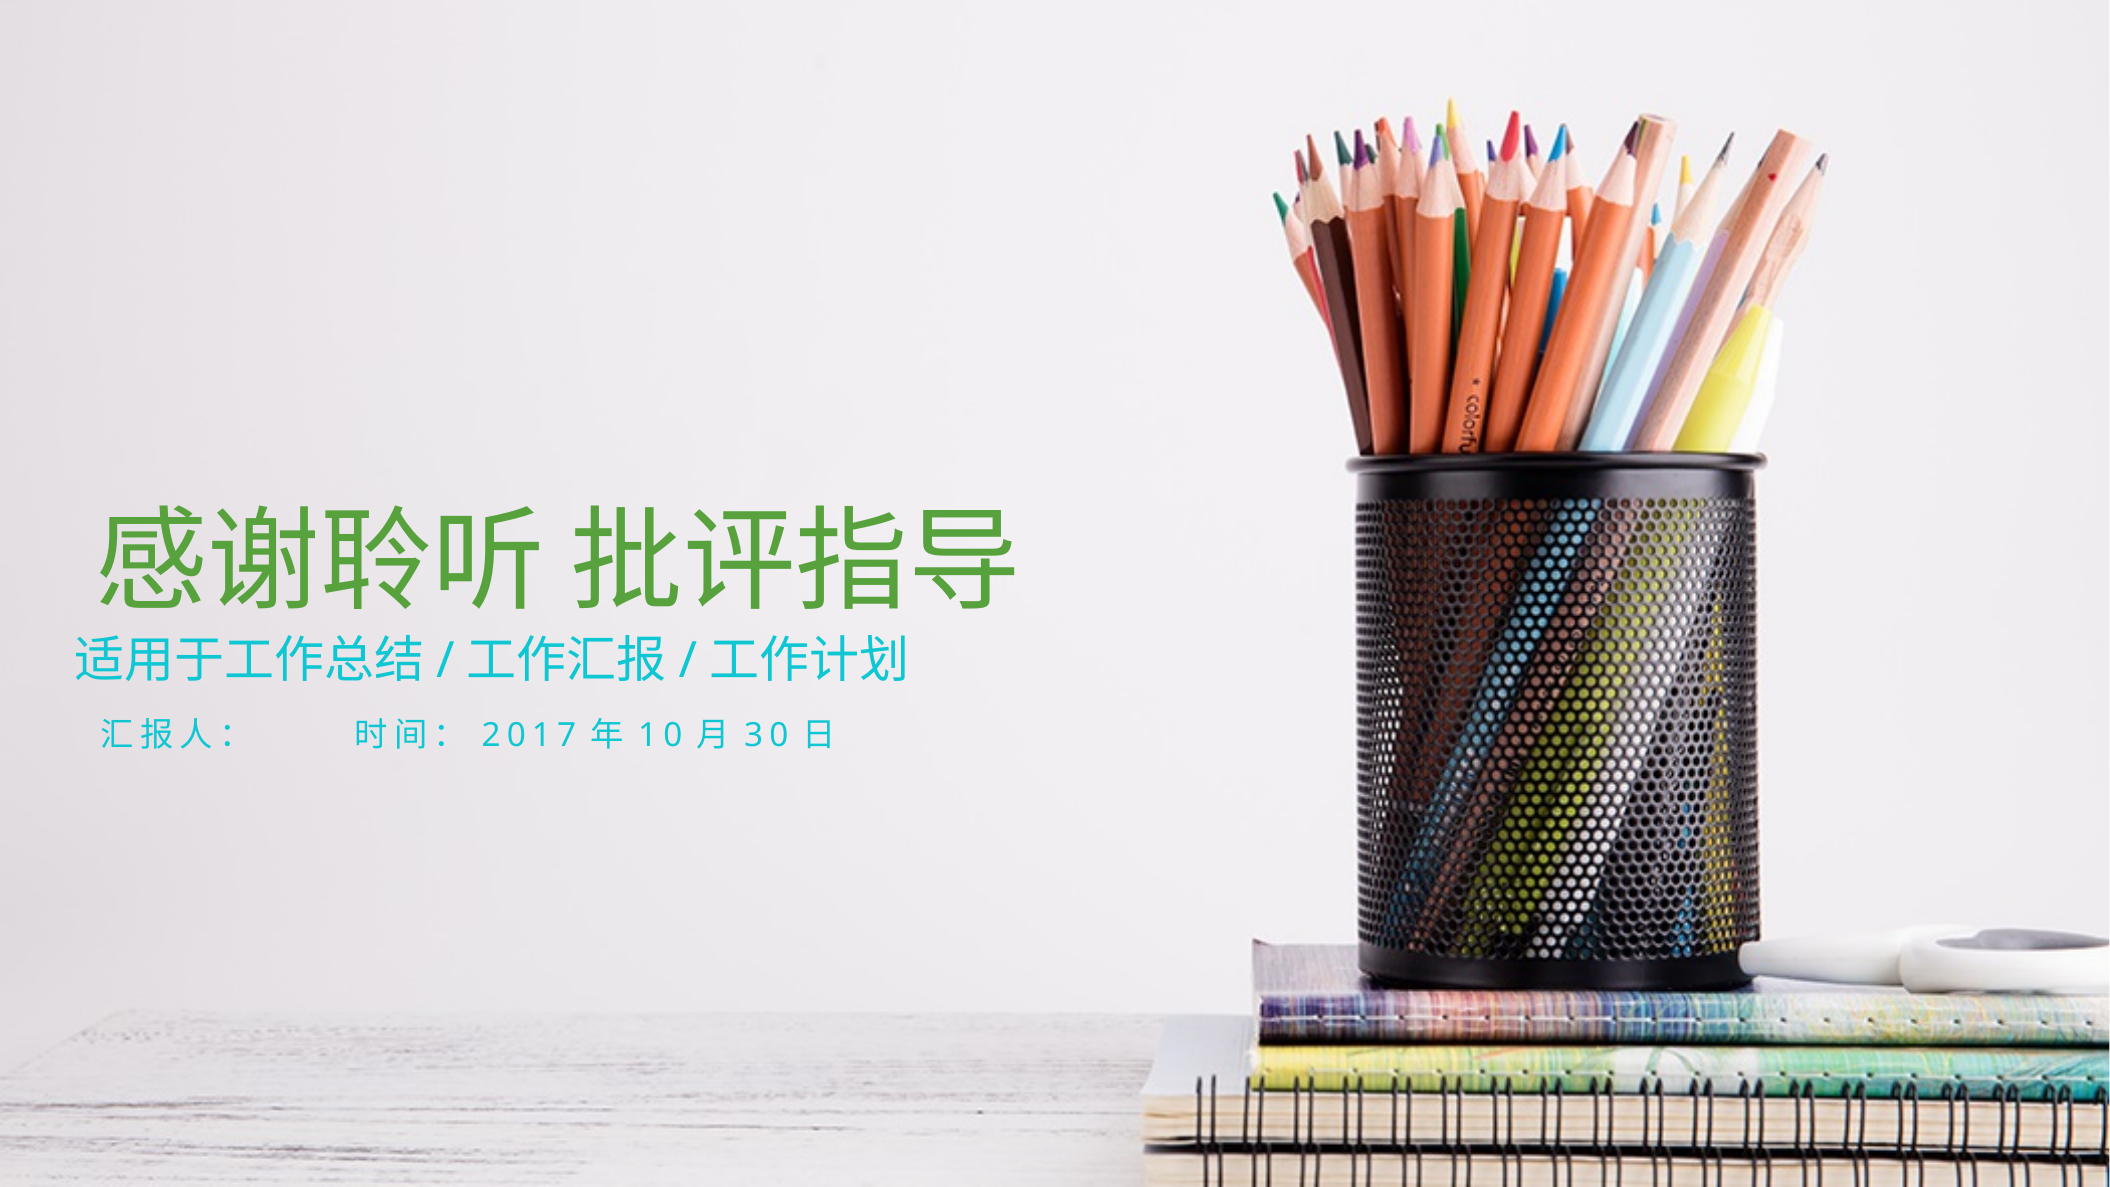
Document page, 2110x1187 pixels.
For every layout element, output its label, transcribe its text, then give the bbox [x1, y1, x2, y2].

text_box 感谢聆听 批评指导 [74, 477, 1108, 634]
text_box [0, 0, 2110, 1187]
text_box 适用于工作总结/工作汇报/工作计划 [53, 605, 931, 699]
text_box 汇报人： 时间：2017年10月30日 [86, 697, 1071, 761]
